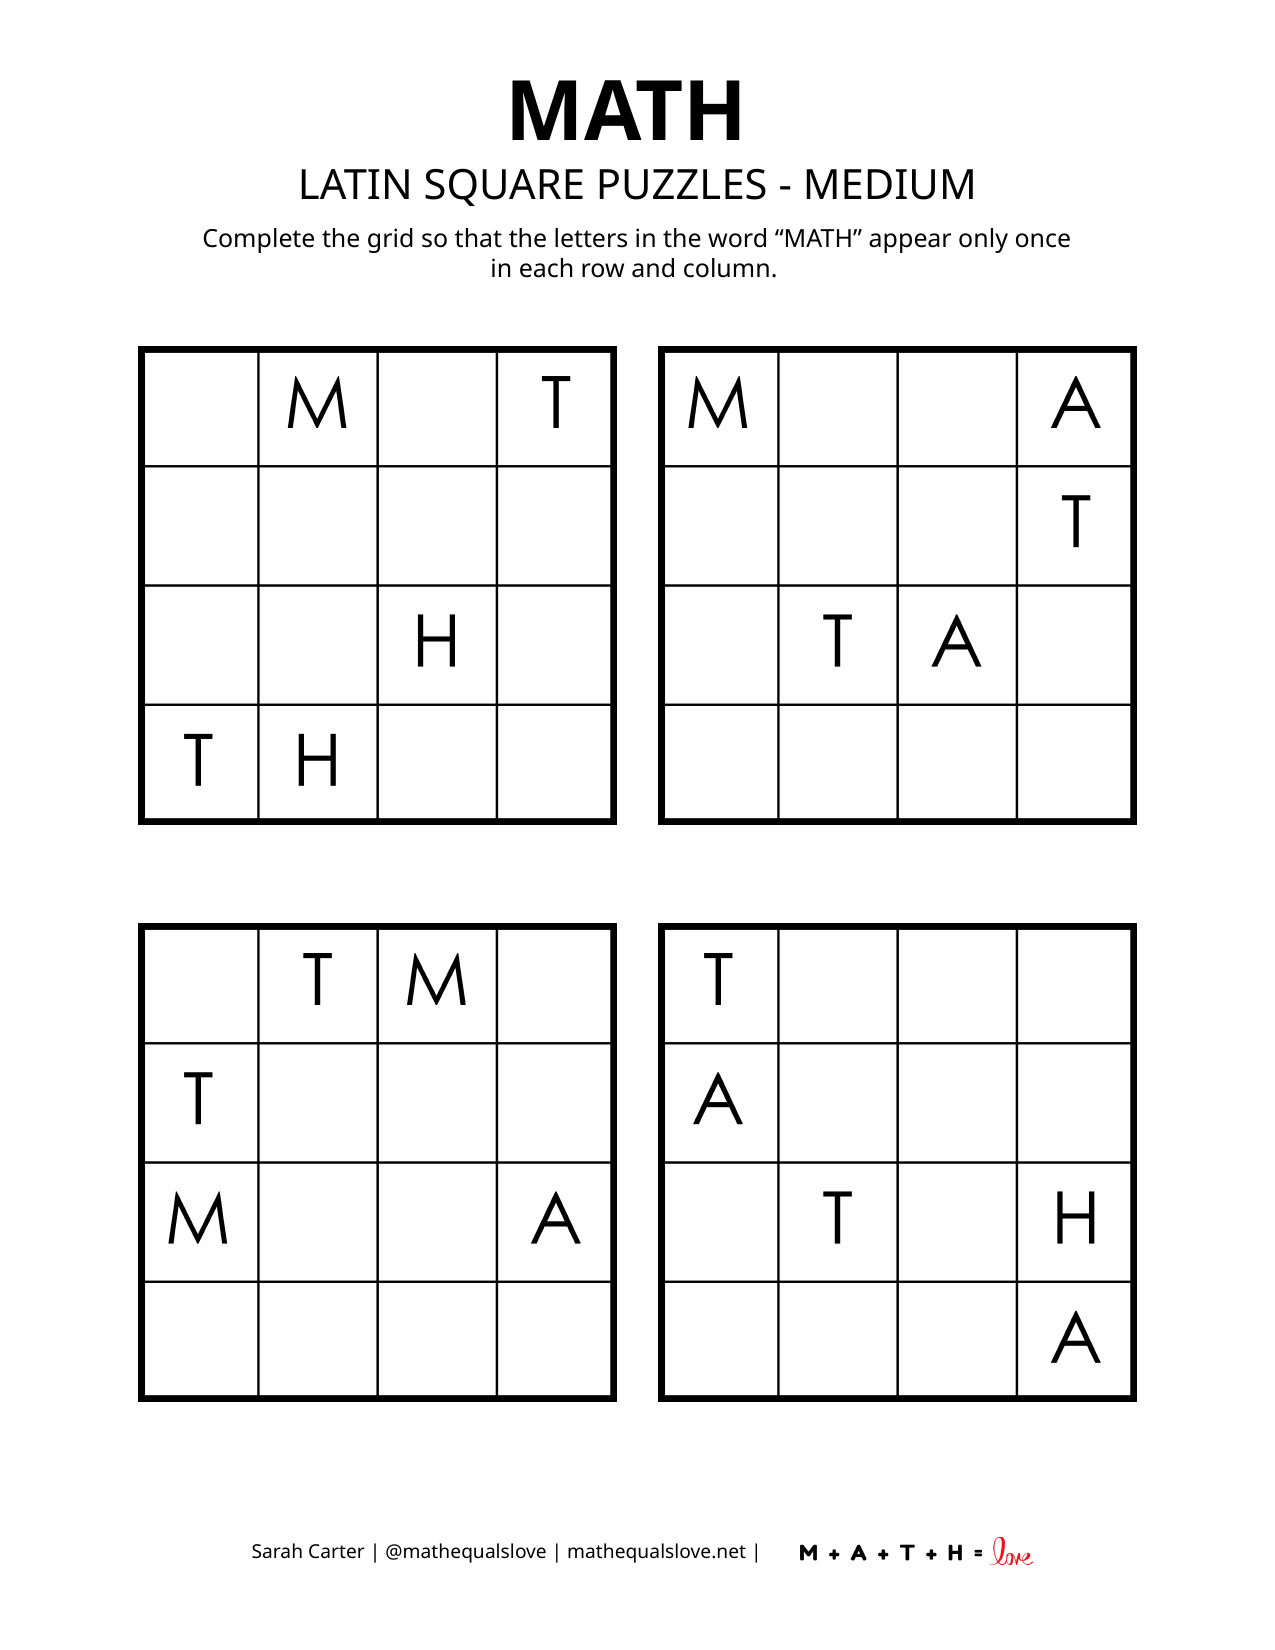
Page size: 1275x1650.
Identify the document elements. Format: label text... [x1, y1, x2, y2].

text_box MATH LATIN SQUARE PUZZLES - MEDIUM [77, 50, 1198, 214]
text_box Complete the grid so that the letters in the word “MATH” appear only once in each row and column. [0, 214, 1275, 290]
picture [658, 346, 1138, 826]
text_box Sarah Carter | @mathequalslove | mathequalslove.net | [236, 1532, 1071, 1570]
picture [790, 1534, 1039, 1569]
picture [137, 346, 617, 826]
picture [137, 923, 617, 1403]
picture [658, 923, 1138, 1403]
